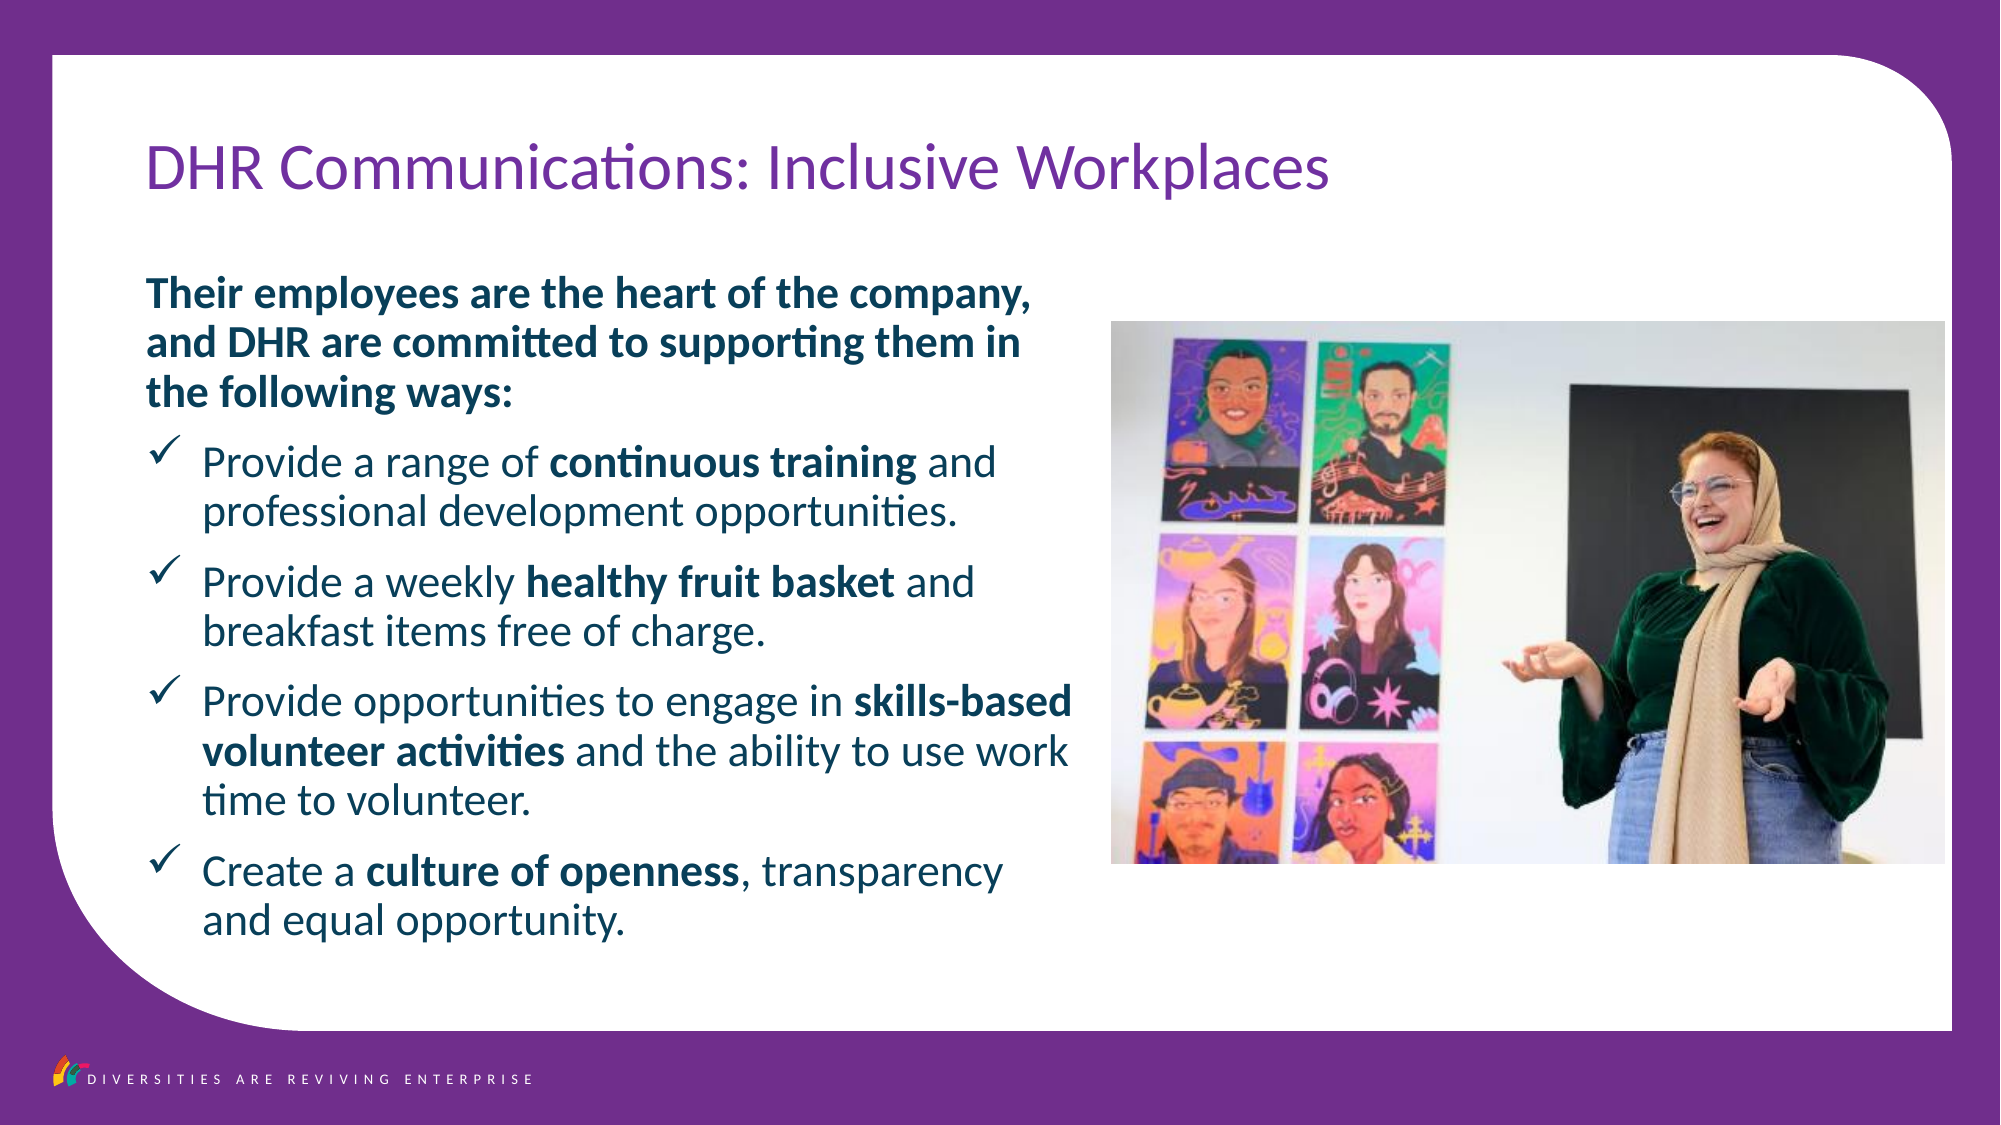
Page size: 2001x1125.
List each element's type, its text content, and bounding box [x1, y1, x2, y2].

list DHR Communications: Inclusive Workplaces [130, 124, 1869, 257]
picture [1111, 321, 1945, 864]
list Their employees are the heart of the company, and DHR are committed to supporting them in the following ways: Provide a range of continuous training and professional development opportunities. Provide a weekly healthy fruit basket and breakfast items free of charge. Provide opportunities to engage in skills-based volunteer activities and the ability to use work time to volunteer. Create a culture of openness, transparency and equal opportunity. [130, 261, 1090, 893]
